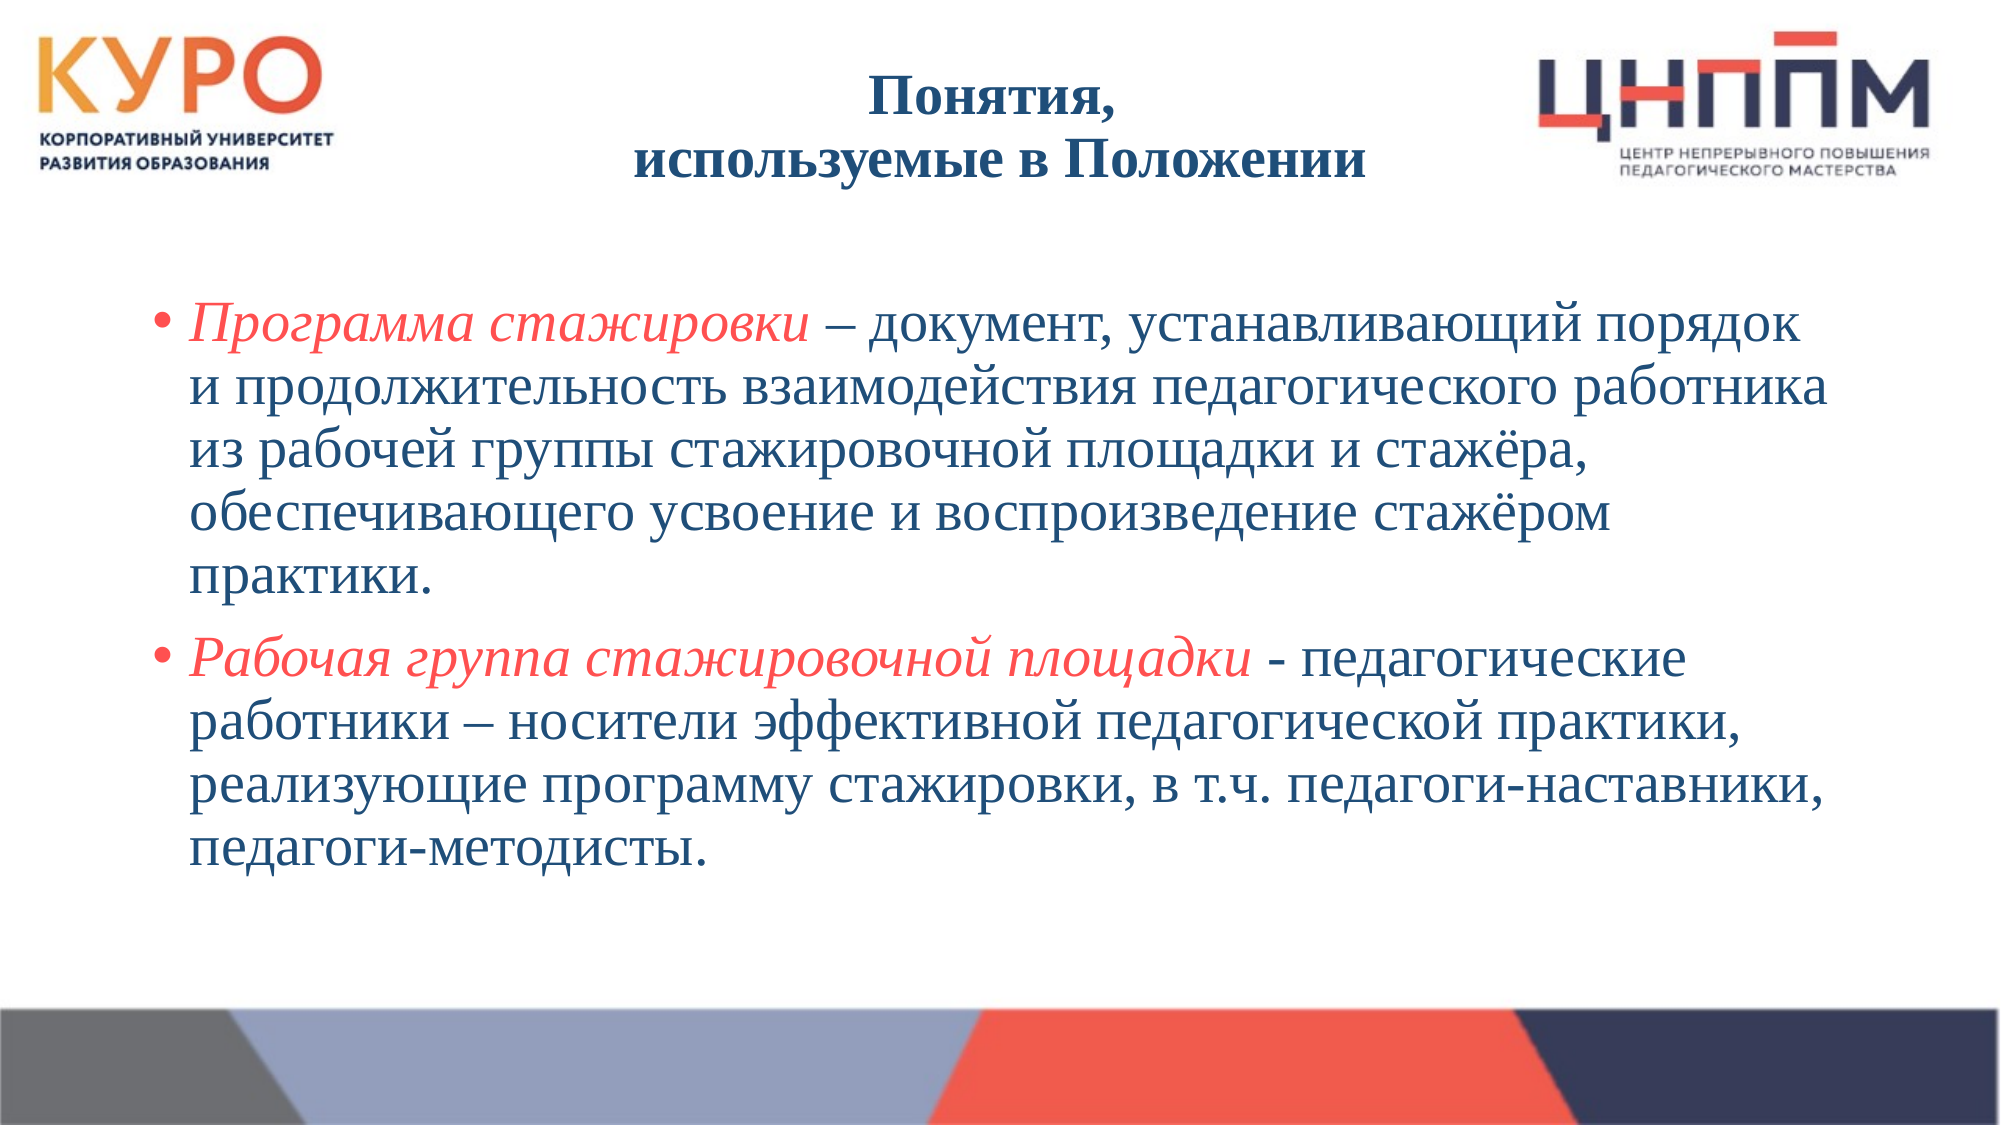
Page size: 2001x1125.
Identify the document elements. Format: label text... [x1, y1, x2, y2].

list Программа стажировки – документ, устанавливающий порядок и продолжительность взаимодействия педагогического работника из рабочей группы стажировочной площадки и стажёра, обеспечивающего усвоение и воспроизведение стажёром практики. Рабочая группа стажировочной площадки - педагогические работники – носители эффективной педагогической практики, реализующие программу стажировки, в т.ч. педагоги-наставники, педагоги-методисты. [137, 284, 1863, 1089]
picture [0, 0, 2001, 1125]
title Понятия, используемые в Положении [137, 59, 1863, 196]
